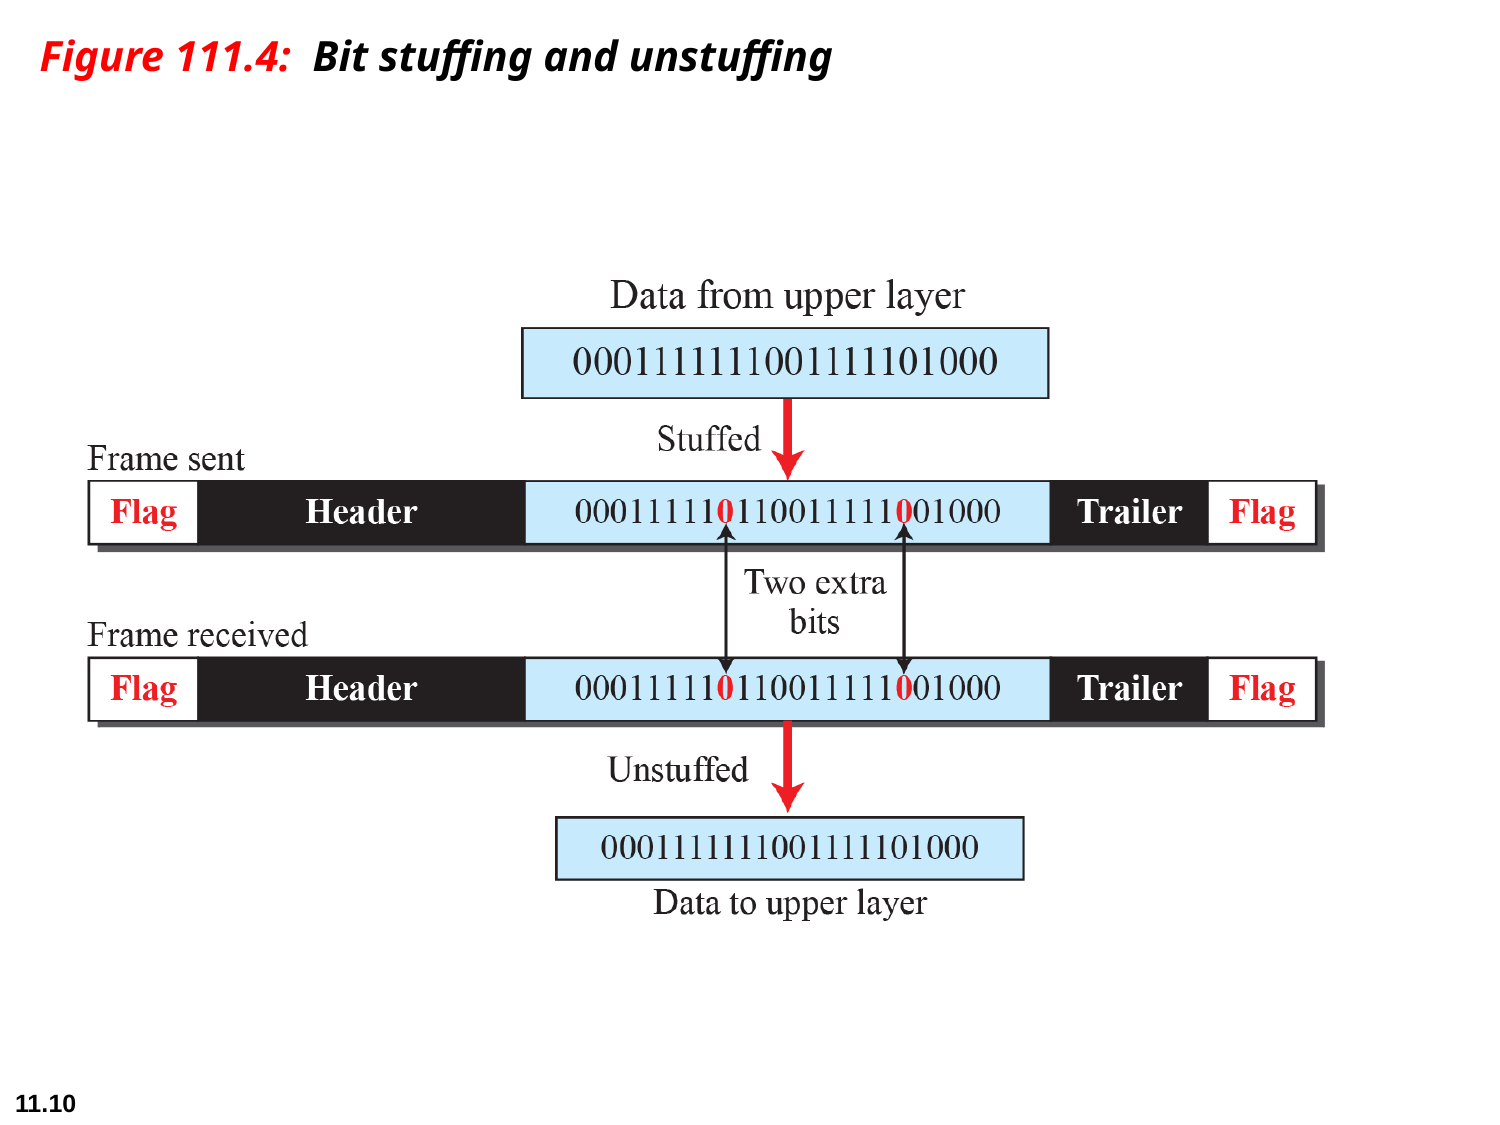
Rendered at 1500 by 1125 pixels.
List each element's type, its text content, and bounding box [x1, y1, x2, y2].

picture [87, 274, 1326, 813]
slide_number 11.10 [0, 1049, 313, 1125]
picture [555, 816, 1026, 926]
text_box Figure 111.4: Bit stuffing and unstuffing [24, 22, 1363, 87]
